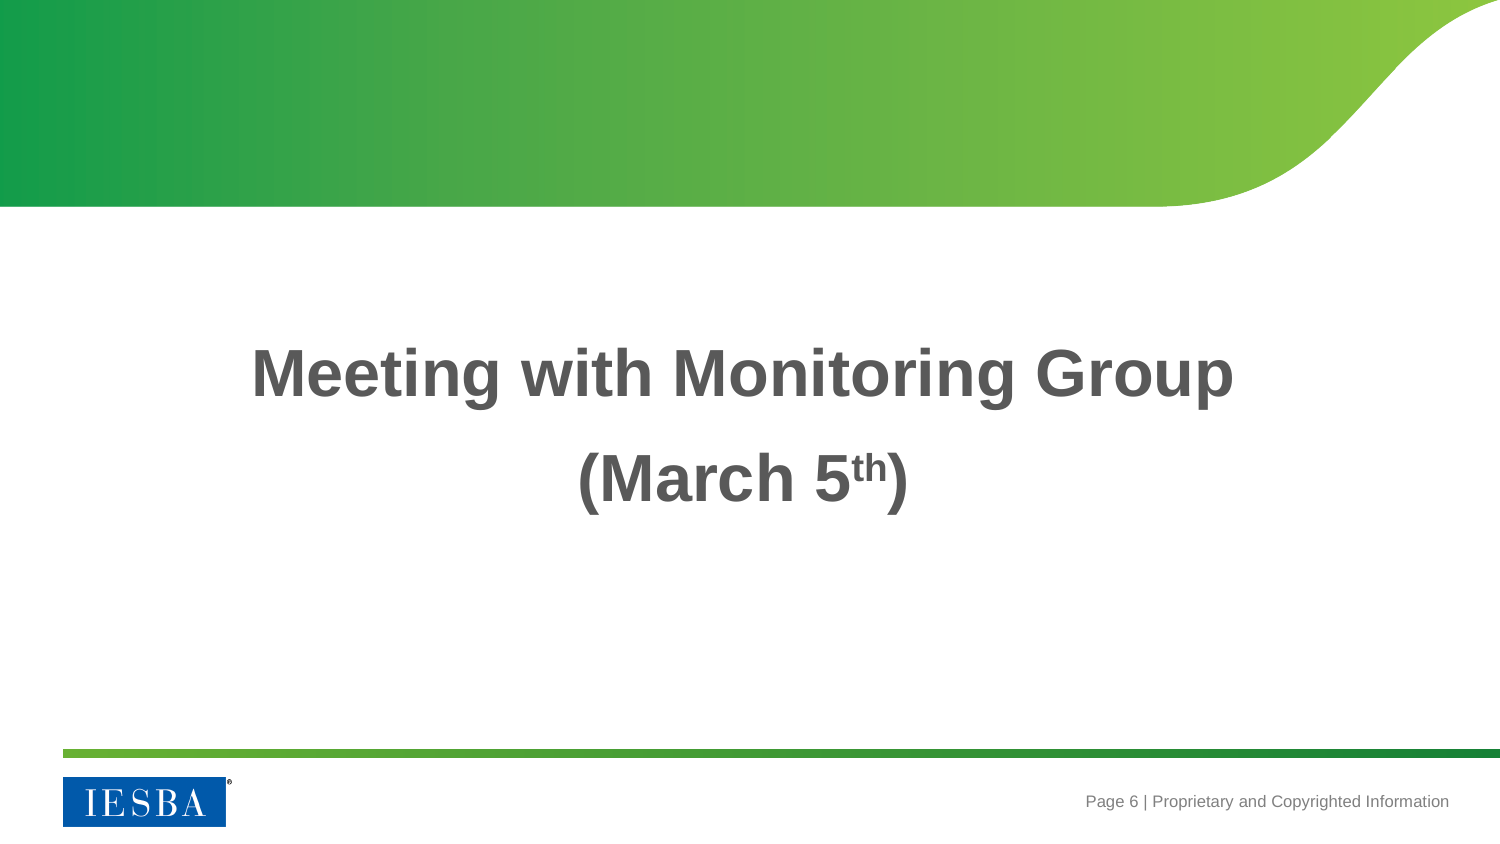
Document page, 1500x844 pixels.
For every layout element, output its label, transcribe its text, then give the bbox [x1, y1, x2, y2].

picture [63, 777, 232, 827]
list Meeting with Monitoring Group (March 5th) [112, 321, 1375, 572]
picture [0, 0, 1500, 207]
